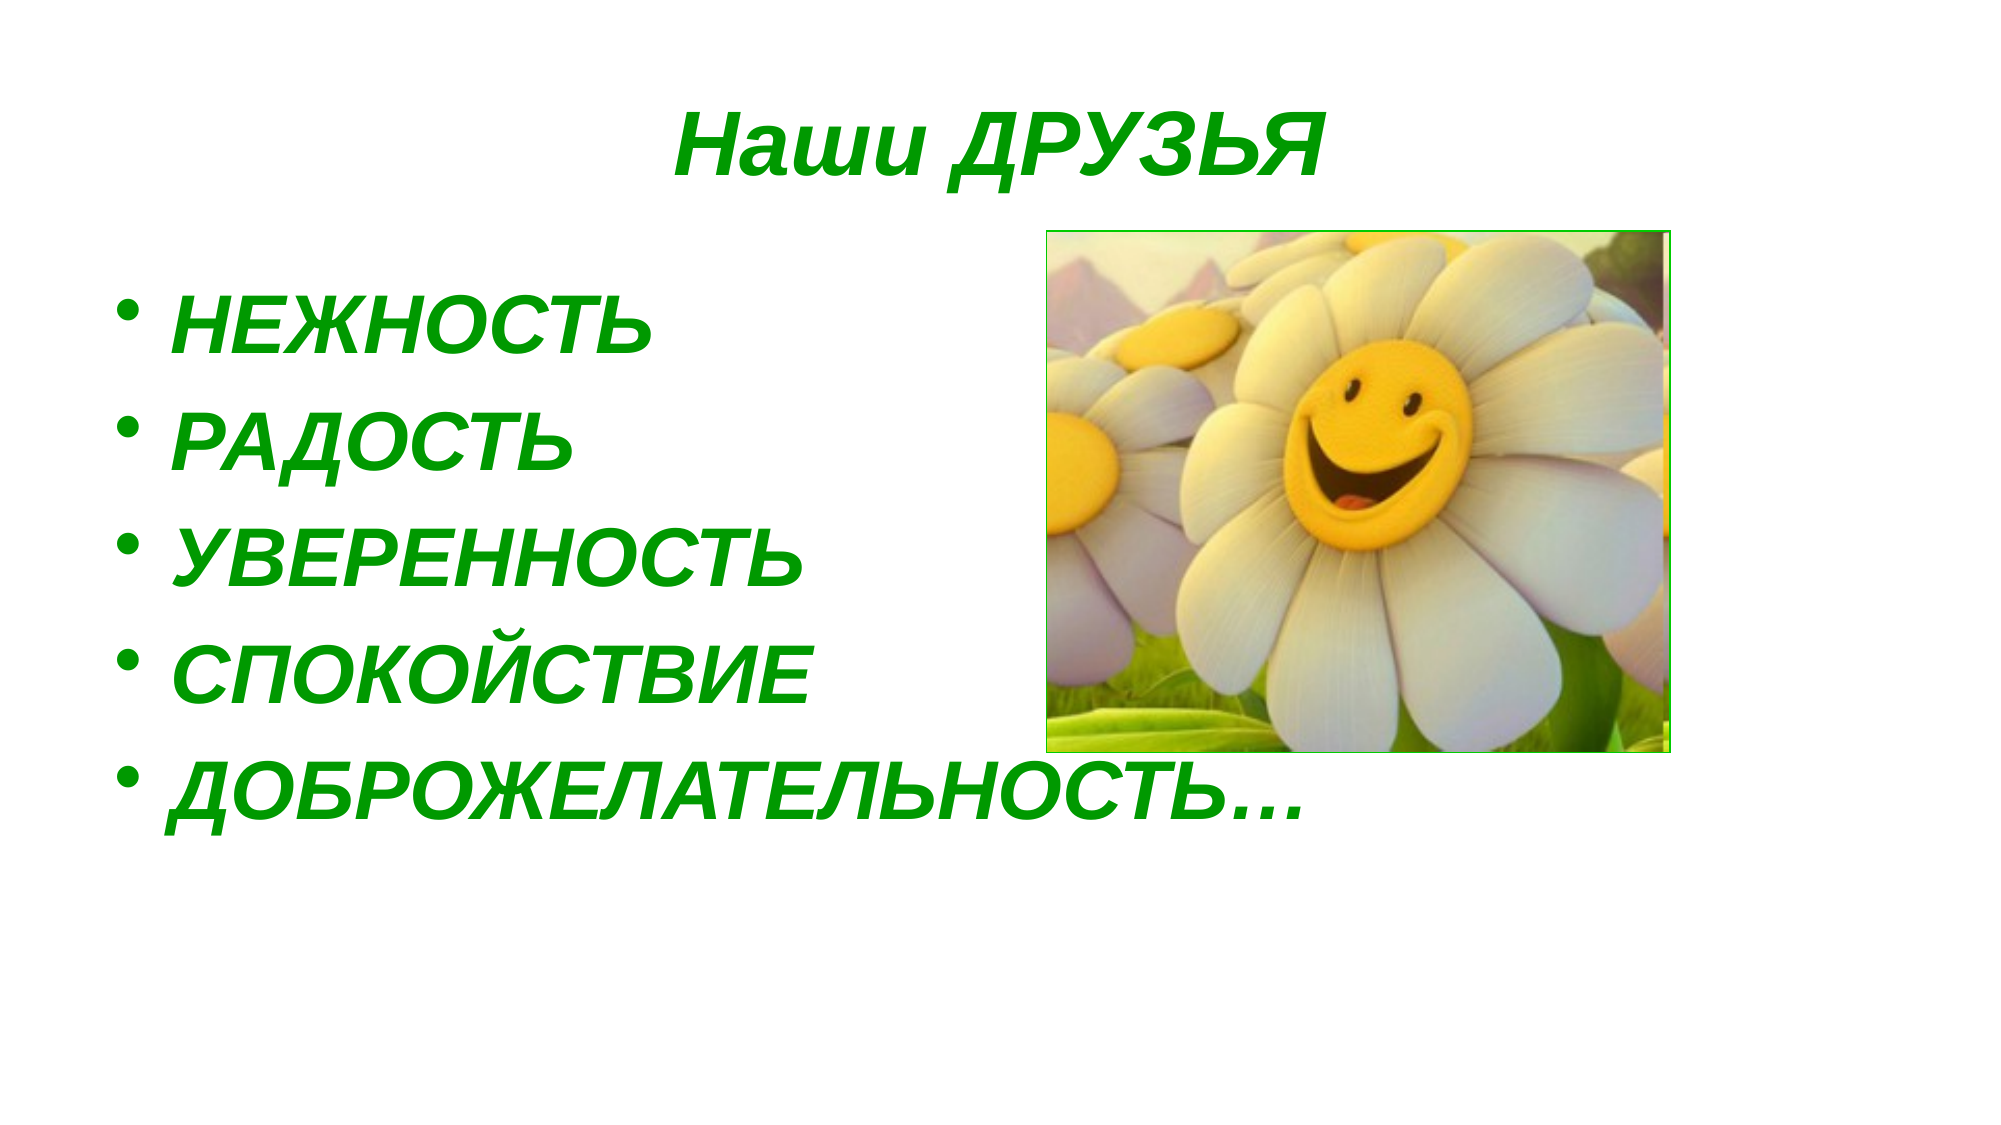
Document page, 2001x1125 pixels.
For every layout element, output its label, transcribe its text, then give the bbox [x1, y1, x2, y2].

picture [1046, 231, 1670, 752]
title Наши ДРУЗЬЯ [99, 45, 1900, 233]
list НЕЖНОСТЬ РАДОСТЬ УВЕРЕННОСТЬ СПОКОЙСТВИЕ ДОБРОЖЕЛАТЕЛЬНОСТЬ… [99, 262, 1900, 1005]
